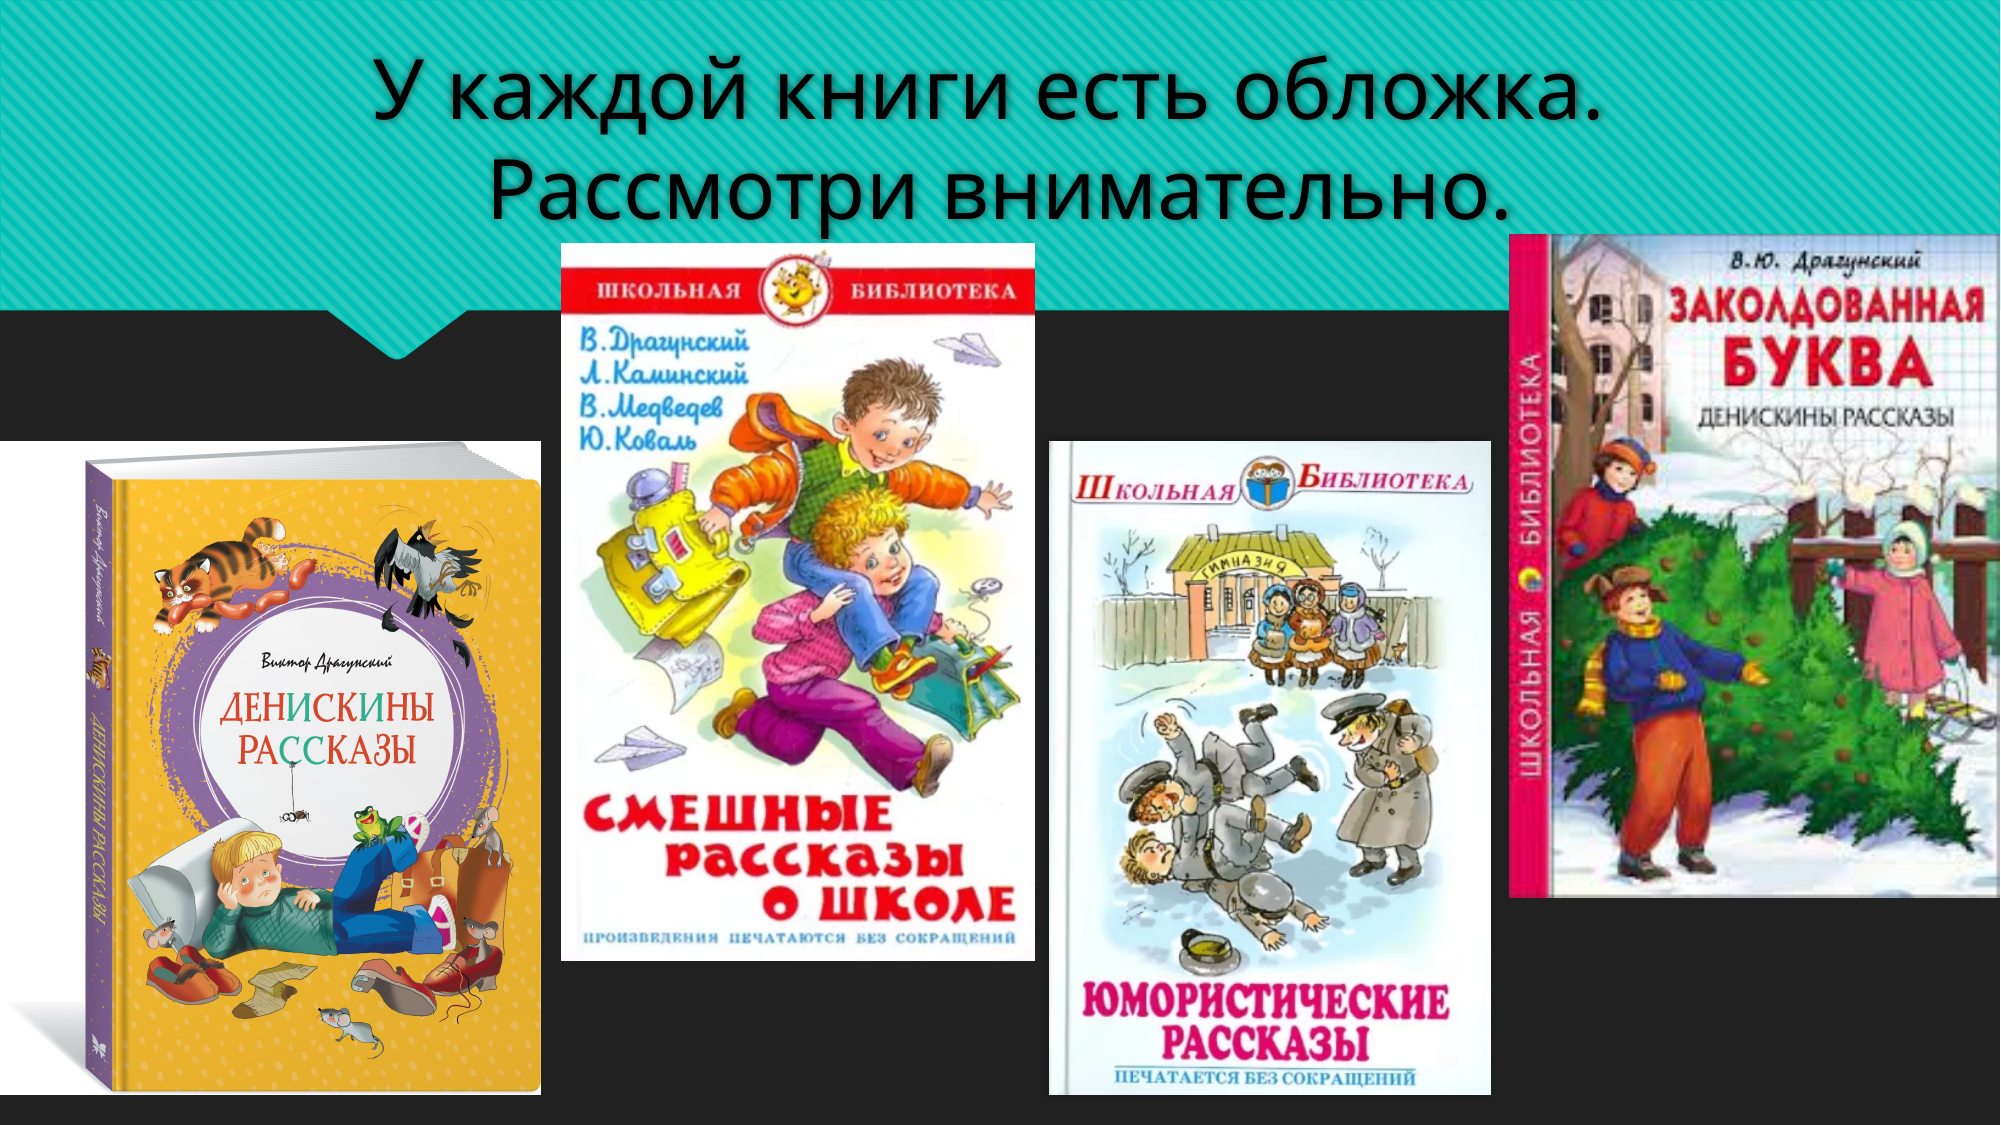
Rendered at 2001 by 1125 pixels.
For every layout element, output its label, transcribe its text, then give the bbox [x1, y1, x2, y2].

title У каждой книги есть обложка. Рассмотри внимательно. [132, 84, 1868, 244]
picture [1509, 234, 2000, 899]
picture [0, 441, 541, 1095]
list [1049, 441, 1492, 1095]
picture [561, 243, 1036, 962]
